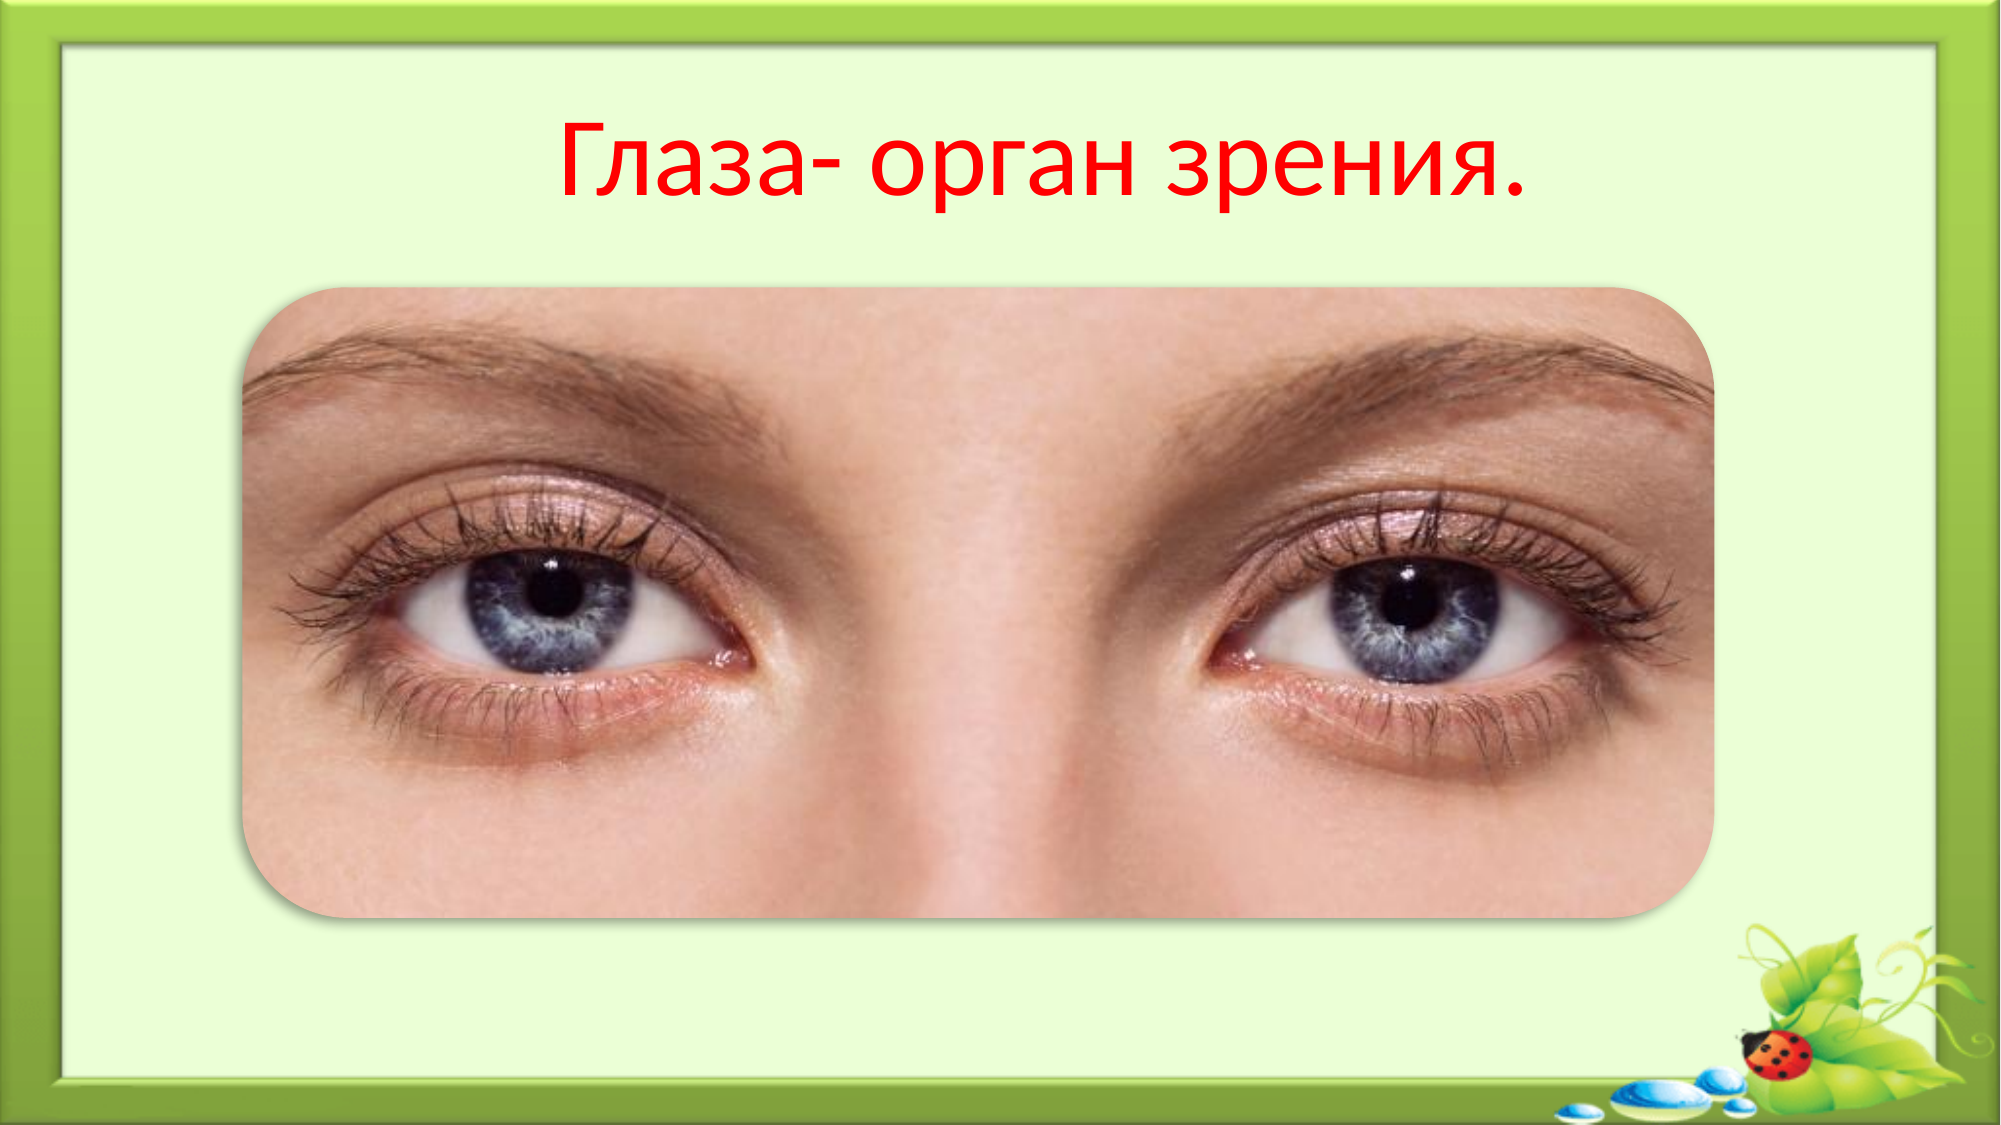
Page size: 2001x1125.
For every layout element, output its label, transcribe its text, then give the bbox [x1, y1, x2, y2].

text_box Глаза- орган зрения. [543, 75, 1547, 226]
picture [0, 0, 2001, 1125]
